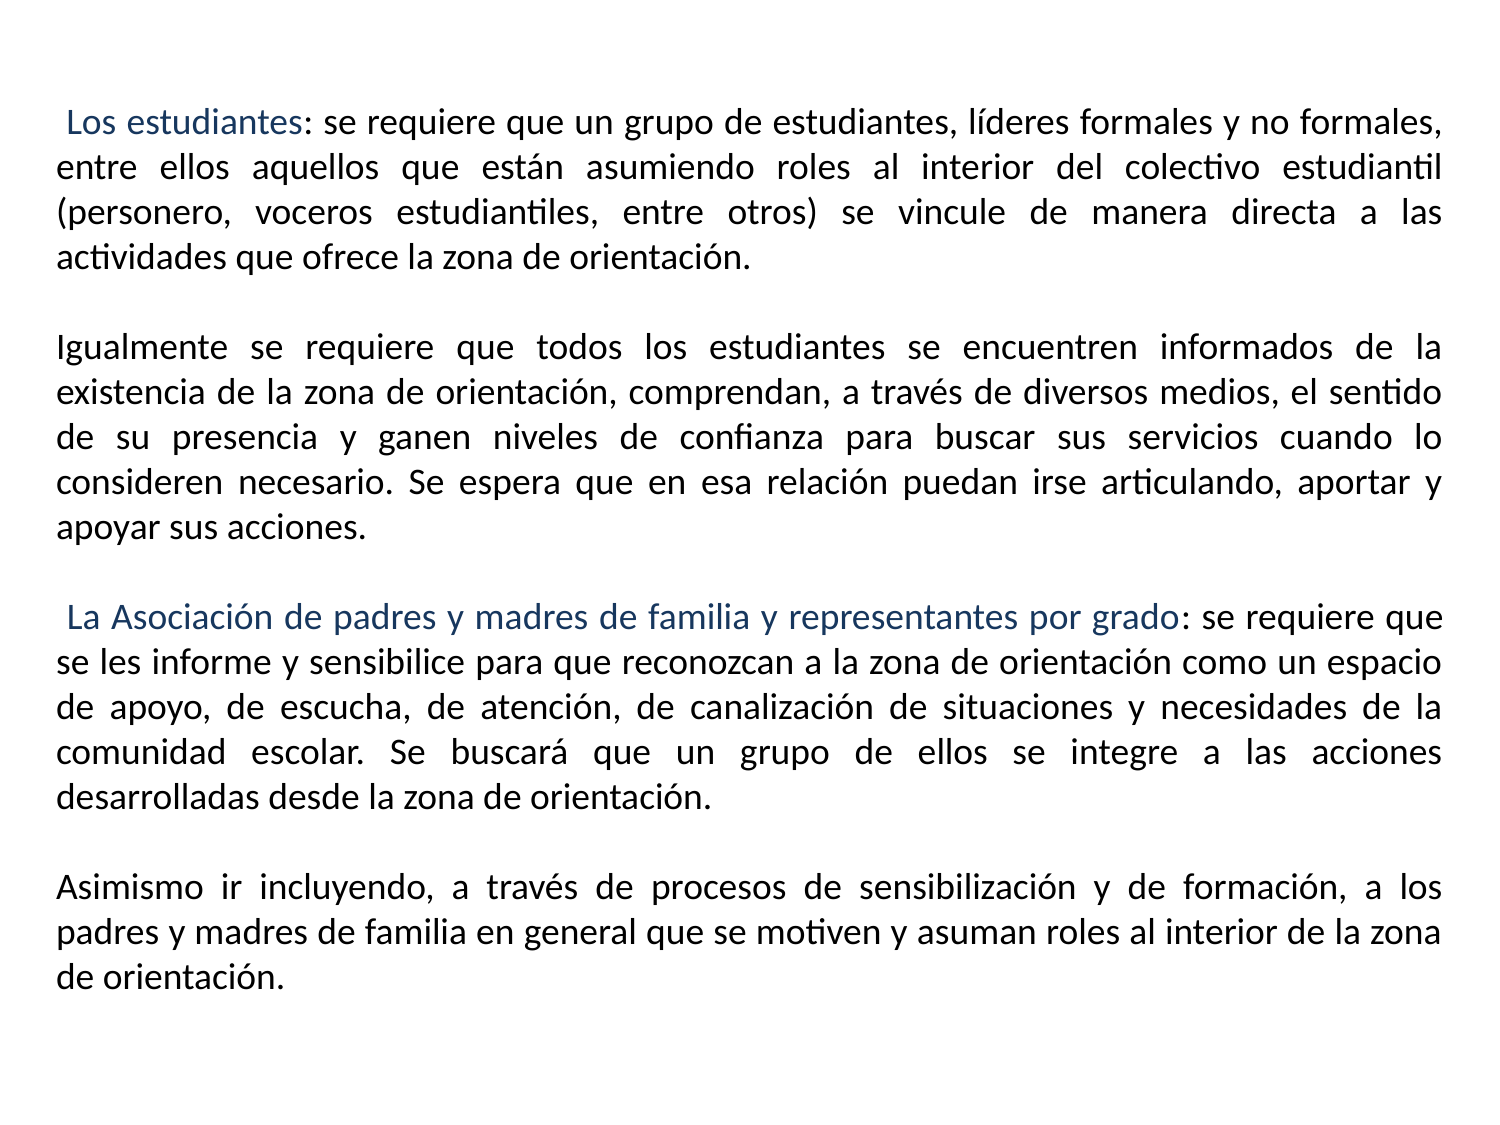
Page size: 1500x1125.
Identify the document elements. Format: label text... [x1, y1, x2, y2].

text_box Los estudiantes: se requiere que un grupo de estudiantes, líderes formales y no formales, entre ellos aquellos que están asumiendo roles al interior del colectivo estudiantil (personero, voceros estudiantiles, entre otros) se vincule de manera directa a las actividades que ofrece la zona de orientación. Igualmente se requiere que todos los estudiantes se encuentren informados de la existencia de la zona de orientación, comprendan, a través de diversos medios, el sentido de su presencia y ganen niveles de confianza para buscar sus servicios cuando lo consideren necesario. Se espera que en esa relación puedan irse articulando, aportar y apoyar sus acciones. La Asociación de padres y madres de familia y representantes por grado: se requiere que se les informe y sensibilice para que reconozcan a la zona de orientación como un espacio de apoyo, de escucha, de atención, de canalización de situaciones y necesidades de la comunidad escolar. Se buscará que un grupo de ellos se integre a las acciones desarrolladas desde la zona de orientación. Asimismo ir incluyendo, a través de procesos de sensibilización y de formación, a los padres y madres de familia en general que se motiven y asuman roles al interior de la zona de orientación. [41, 89, 1459, 1095]
